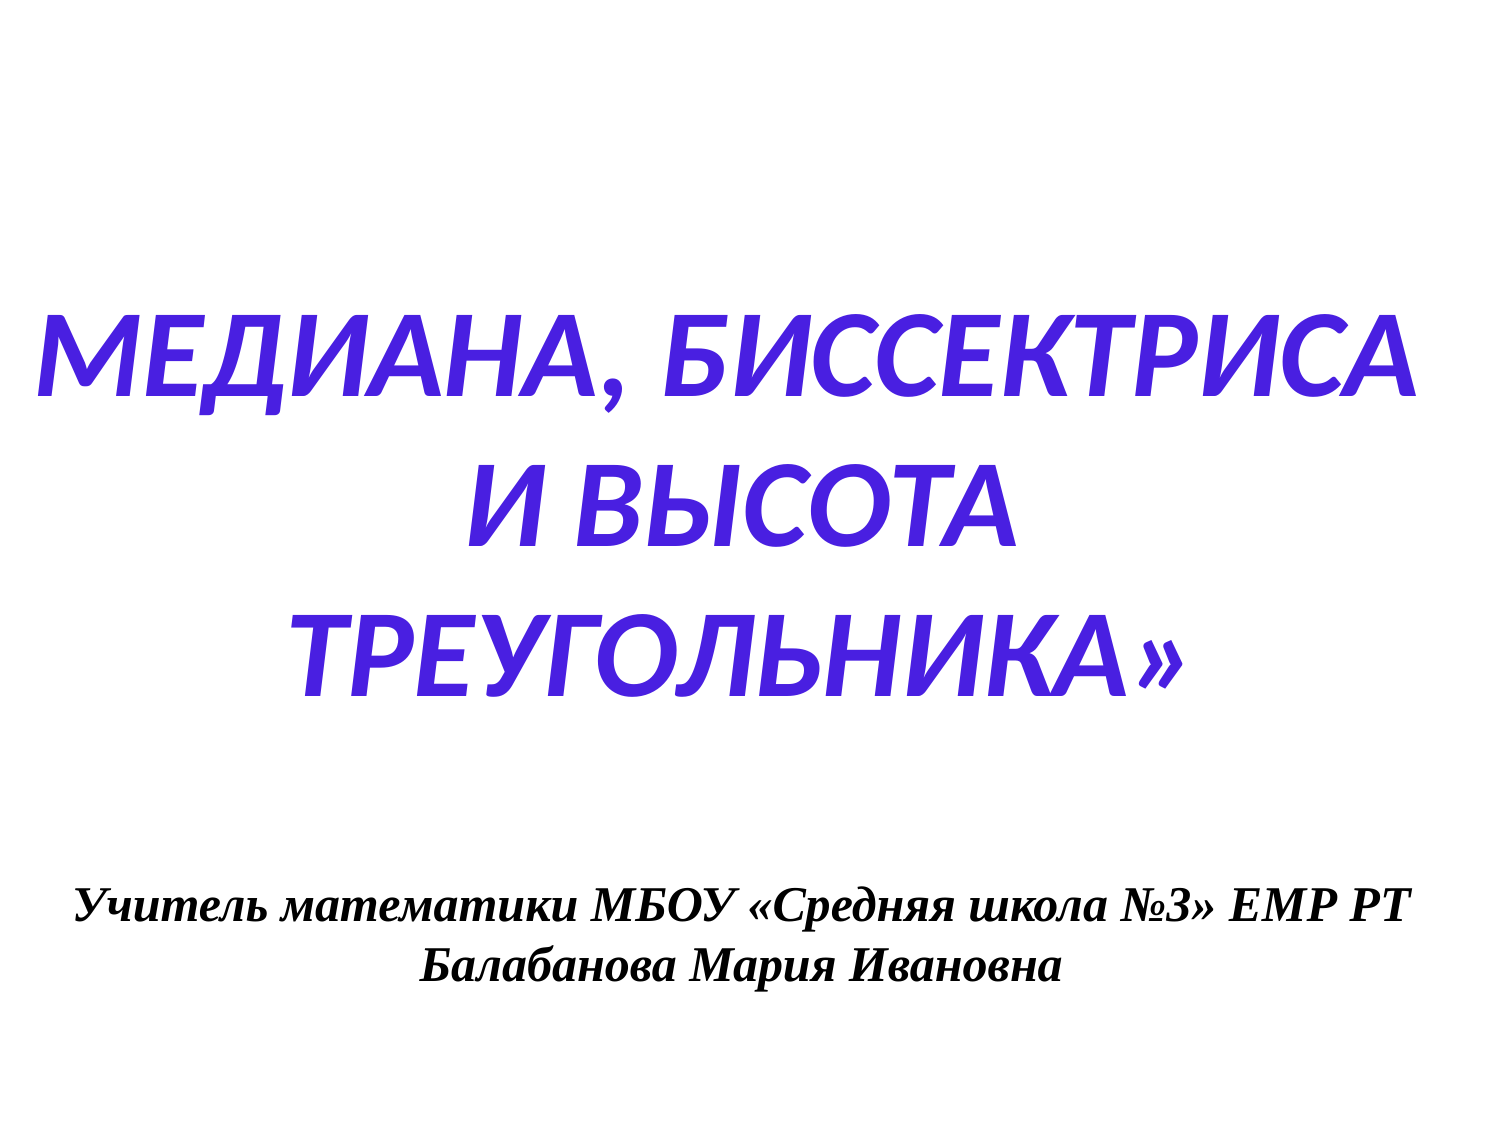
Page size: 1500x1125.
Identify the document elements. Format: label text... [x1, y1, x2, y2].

text_box МЕДИАНА, БИССЕКТРИСА И ВЫСОТА ТРЕУГОЛЬНИКА» Учитель математики МБОУ «Средняя школа №3» ЕМР РТ Балабанова Мария Ивановна [0, 113, 1483, 999]
